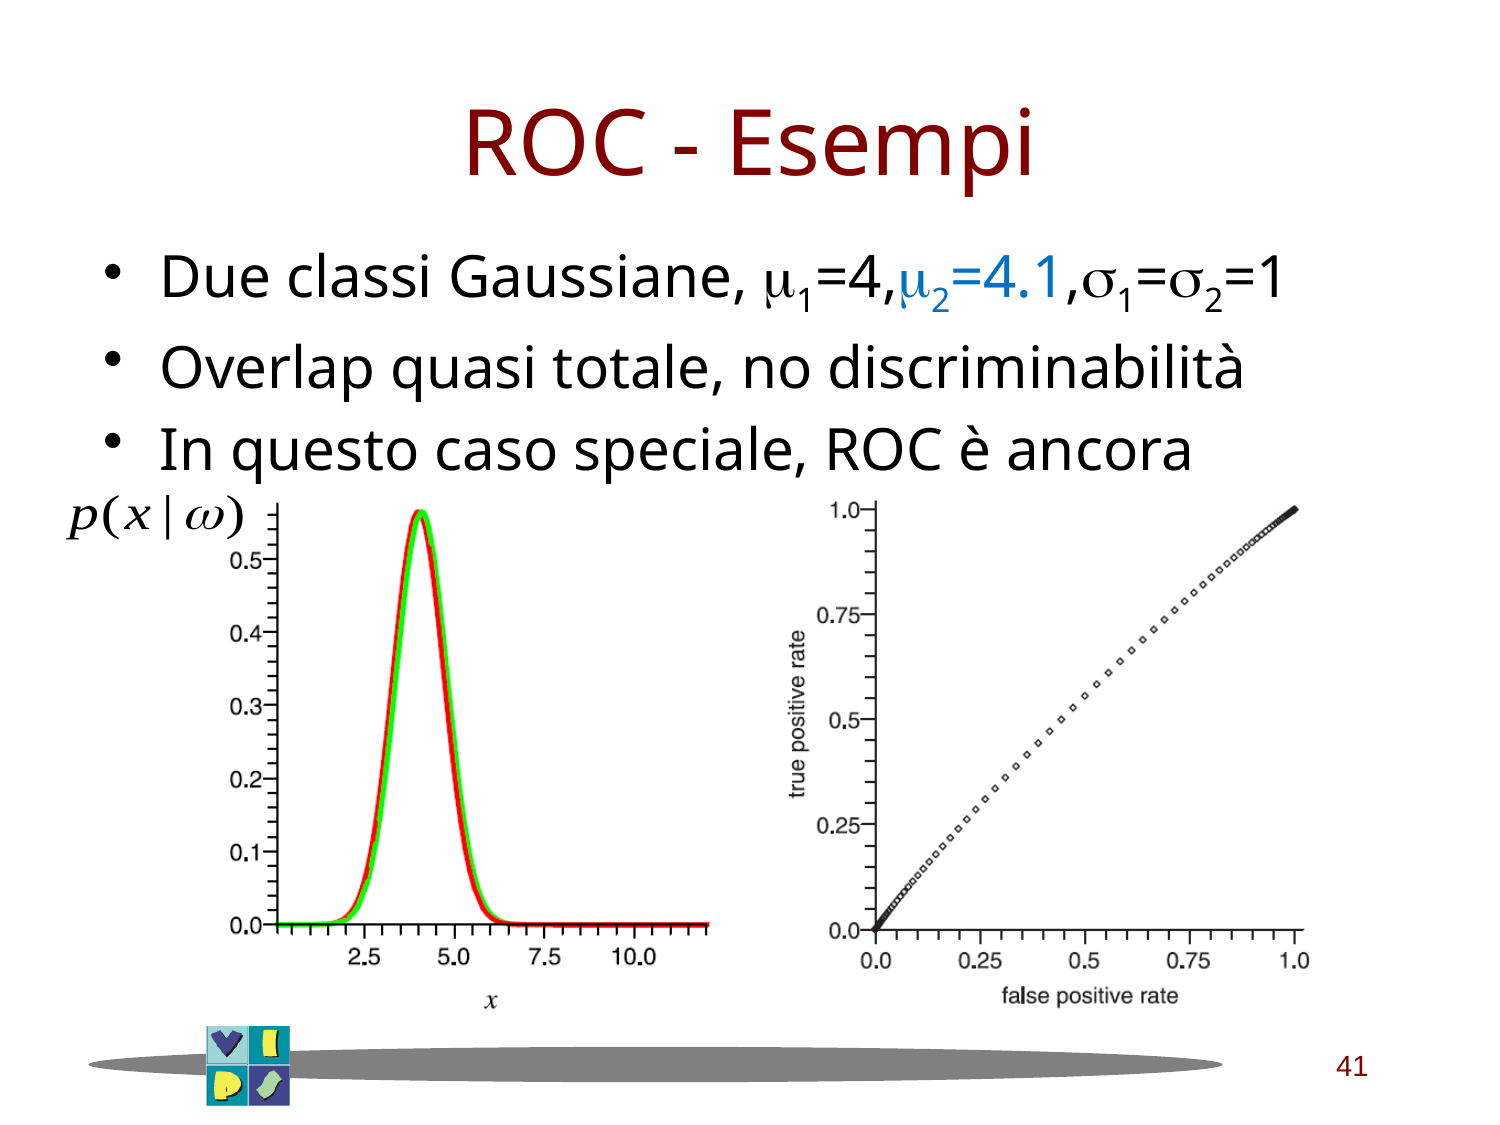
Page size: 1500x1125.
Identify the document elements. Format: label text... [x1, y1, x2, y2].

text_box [52, 484, 256, 551]
list Due classi Gaussiane, m1=4,m2=4.1,s1=s2=1 Overlap quasi totale, no discriminabilità In questo caso speciale, ROC è ancora convessa [88, 231, 1439, 975]
title ROC - Esempi [75, 45, 1425, 233]
picture [132, 484, 1353, 1106]
slide_number 41 [1033, 1039, 1384, 1118]
